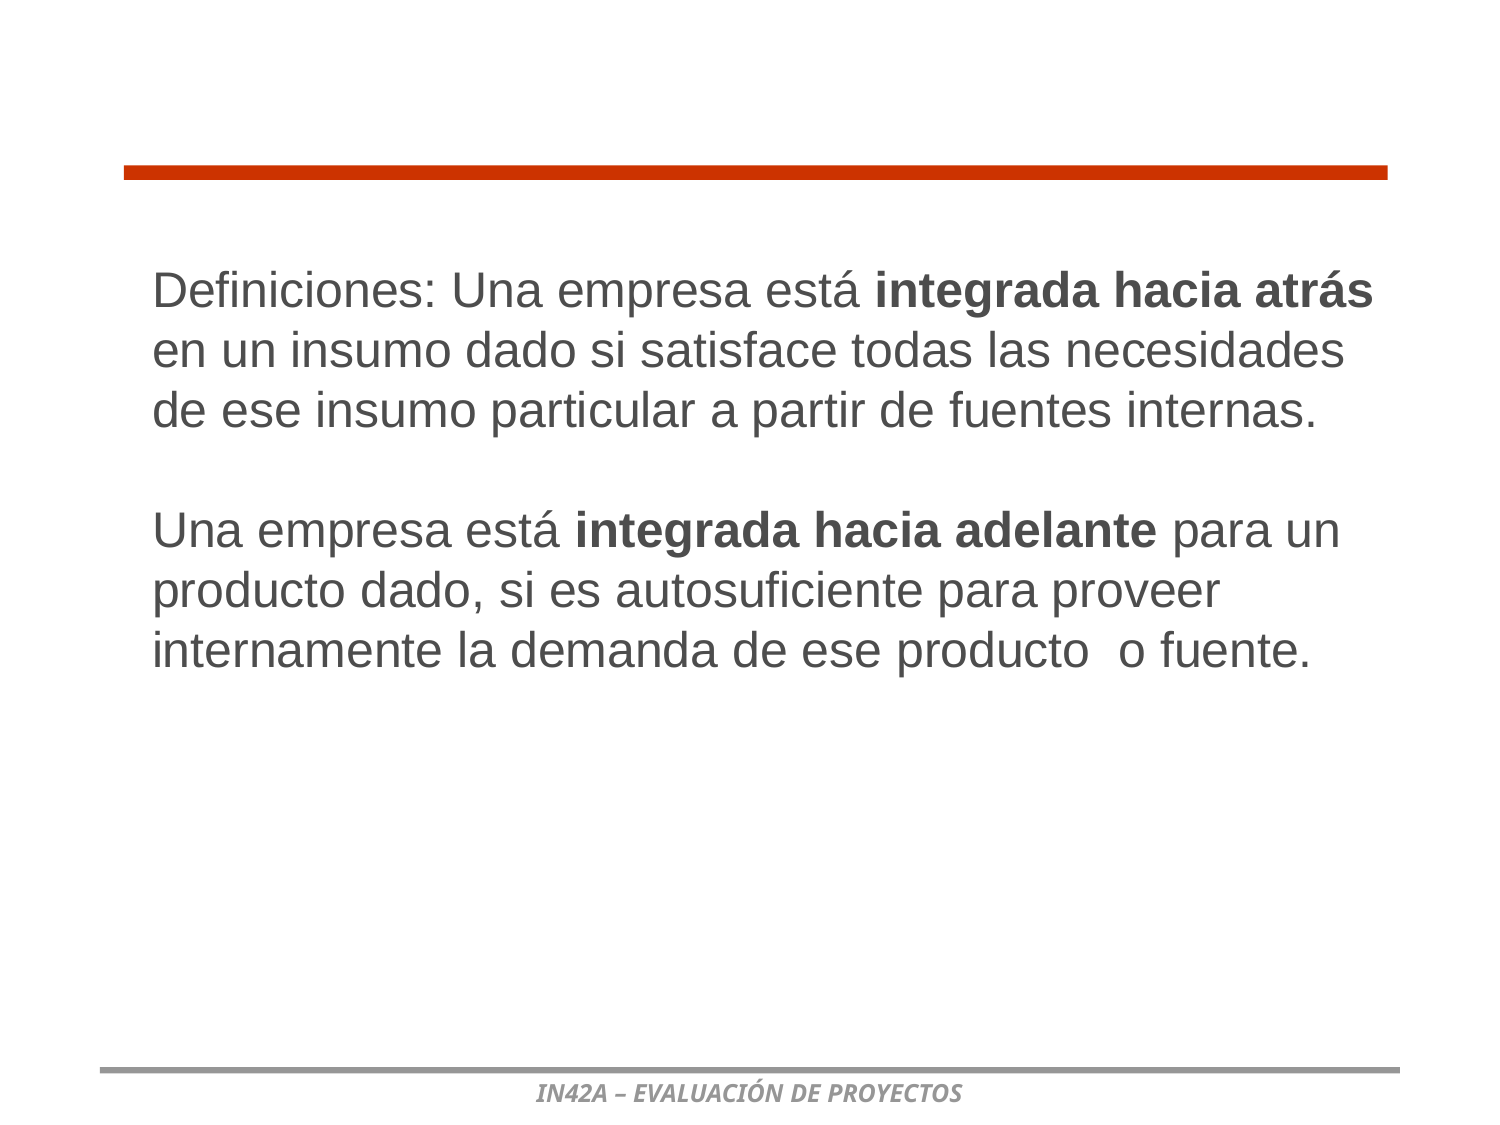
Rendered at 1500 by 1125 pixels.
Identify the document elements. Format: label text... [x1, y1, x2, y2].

footer IN42A – EVALUACIÓN DE PROYECTOS [100, 1070, 1400, 1103]
text_box Definiciones: Una empresa está integrada hacia atrás en un insumo dado si satisface todas las necesidades de ese insumo particular a partir de fuentes internas. Una empresa está integrada hacia adelante para un producto dado, si es autosuficiente para proveer internamente la demanda de ese producto o fuente. [137, 249, 1415, 685]
